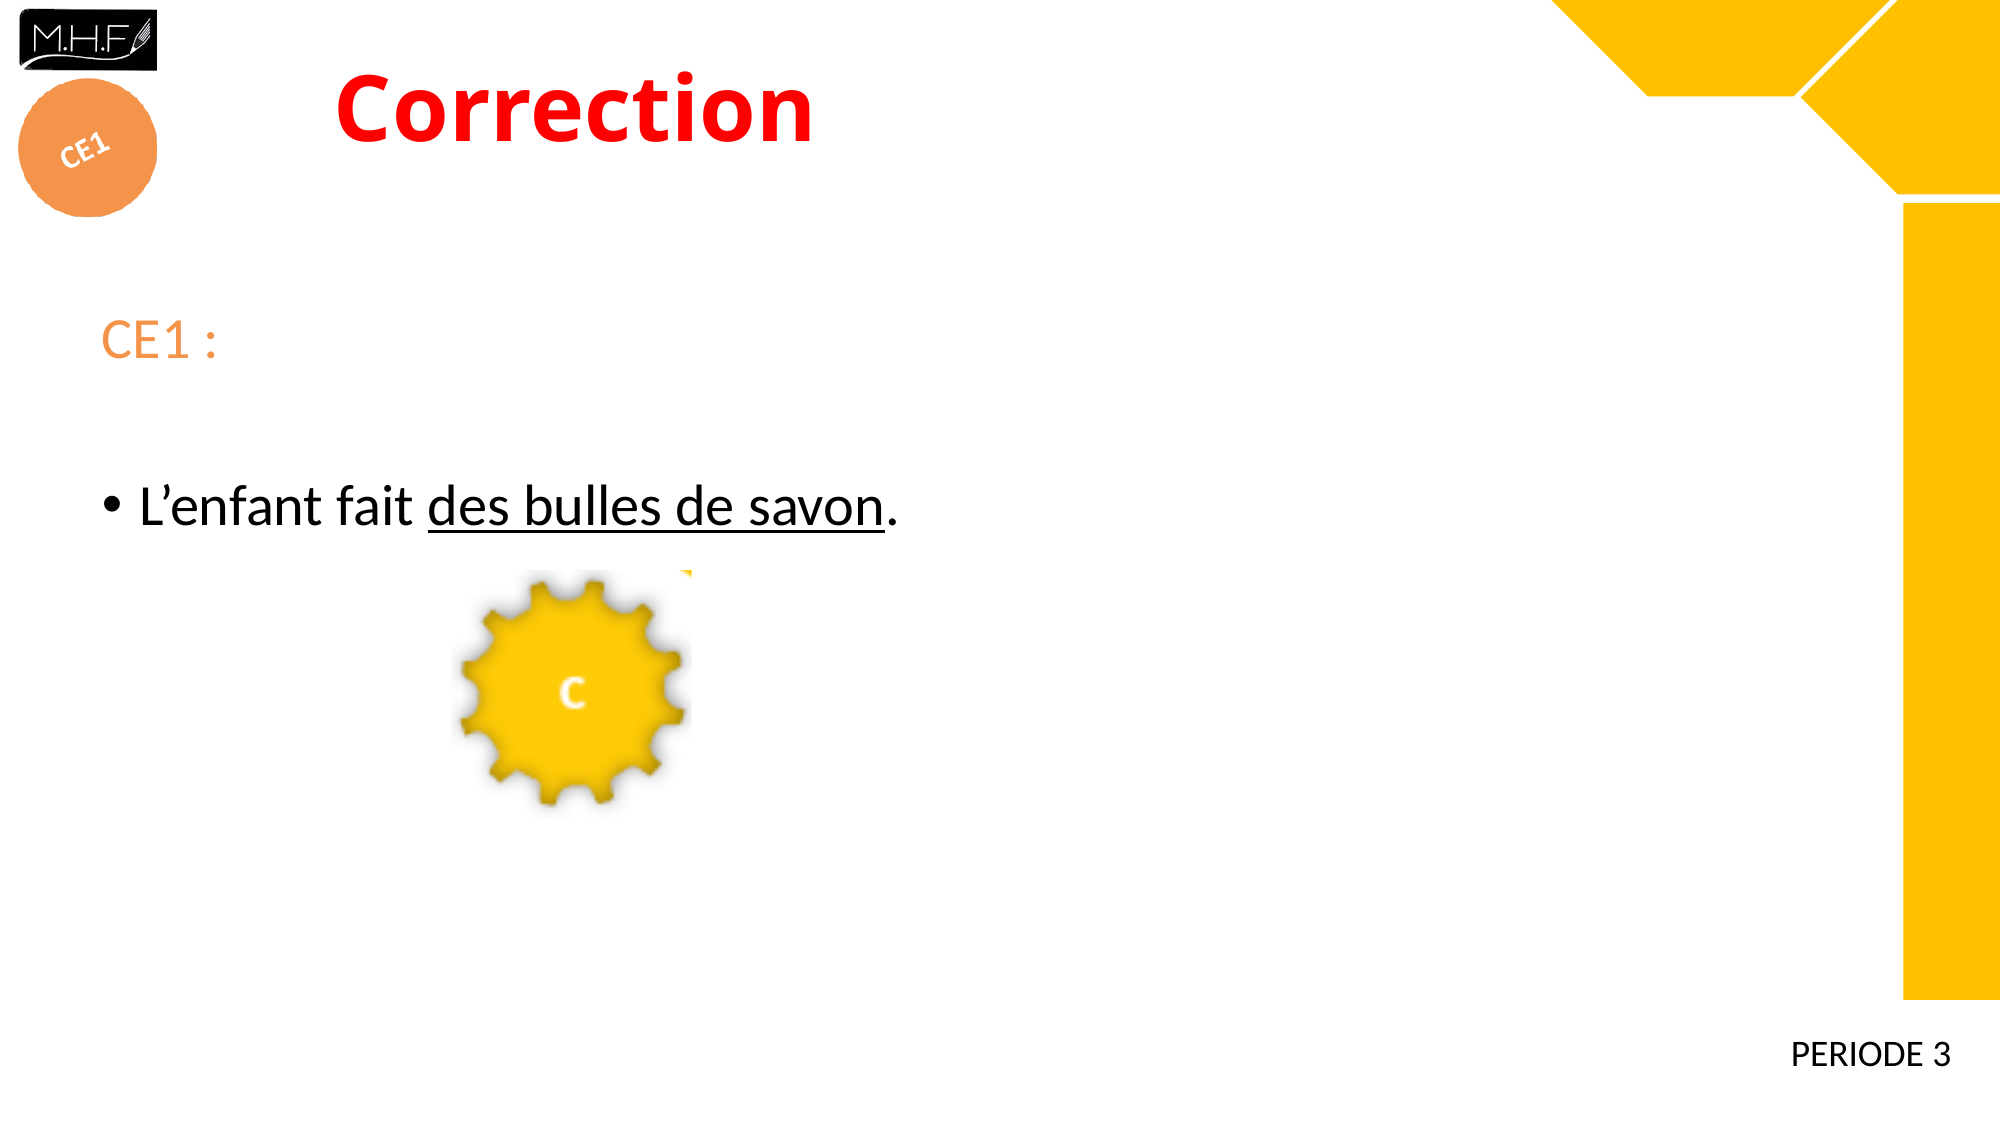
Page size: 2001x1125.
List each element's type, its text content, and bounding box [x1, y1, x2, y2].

text_box [1549, 0, 1892, 98]
title Correction [318, 3, 1865, 221]
list CE1 : L’enfant fait des bulles de savon. [86, 300, 1261, 1015]
picture [16, 7, 157, 74]
text_box [1799, 0, 2000, 196]
picture [18, 78, 157, 218]
text_box [1902, 202, 2000, 1001]
picture [451, 570, 692, 818]
text_box PERIODE 3 [1362, 1021, 1967, 1125]
